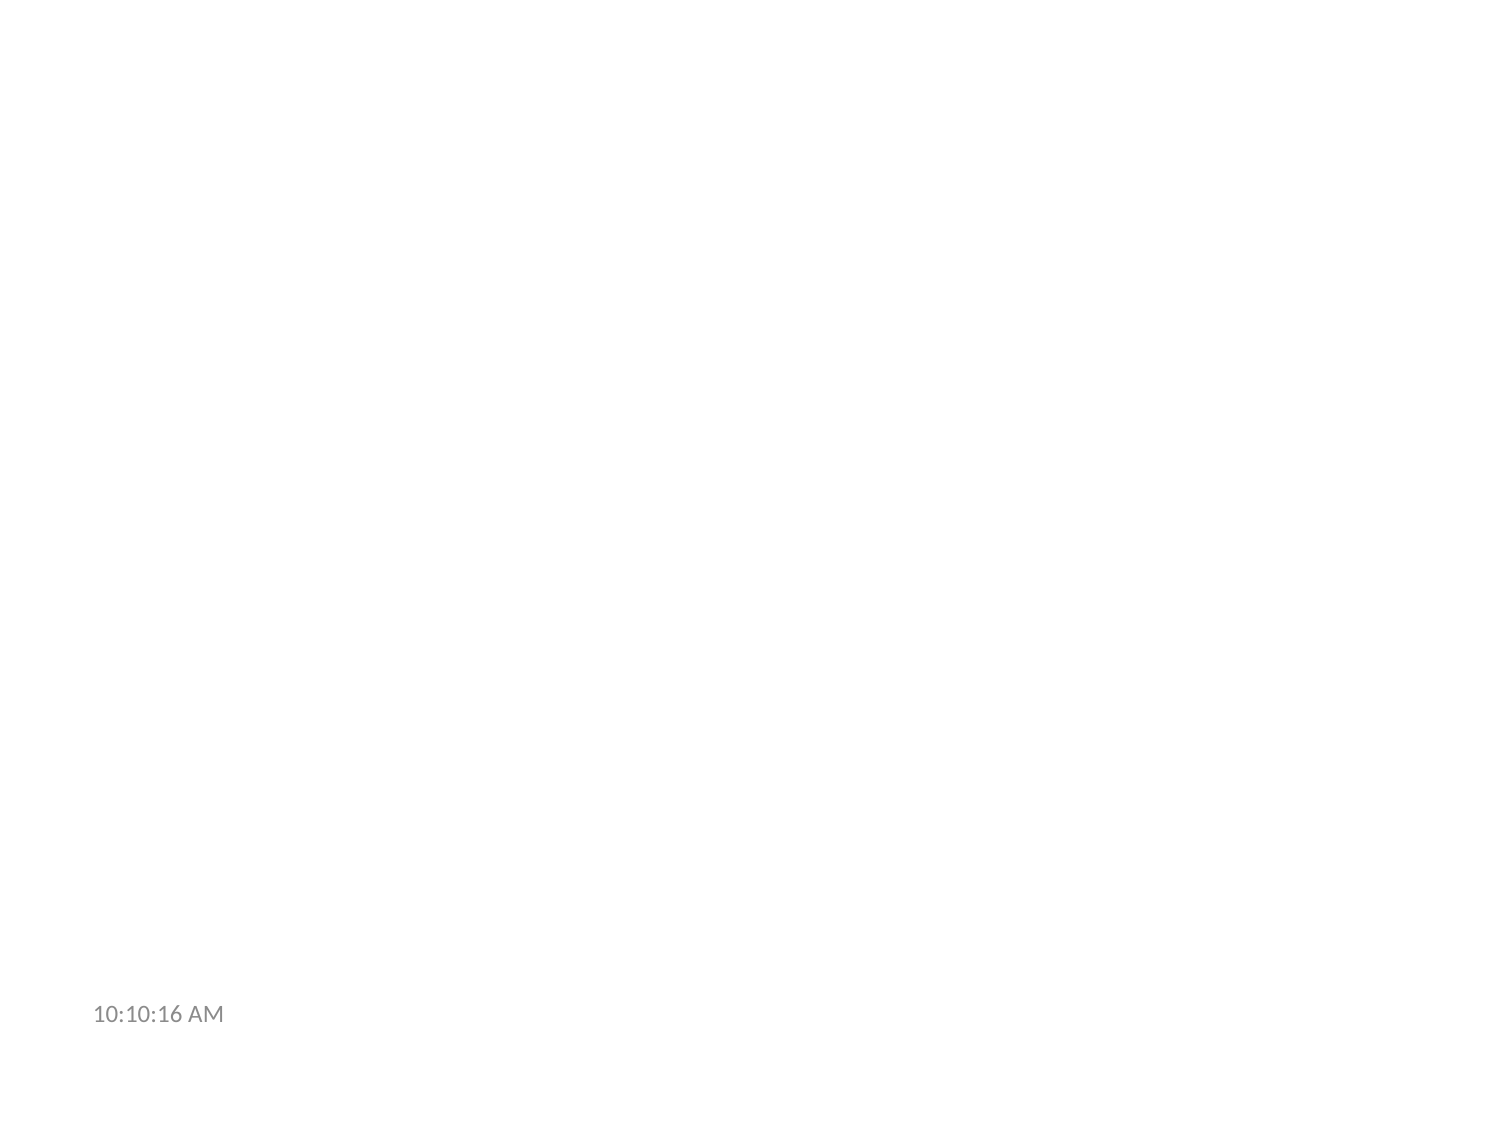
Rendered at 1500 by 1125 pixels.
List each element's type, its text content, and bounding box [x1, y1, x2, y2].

text_box 3:35:09 PM [77, 982, 428, 1043]
